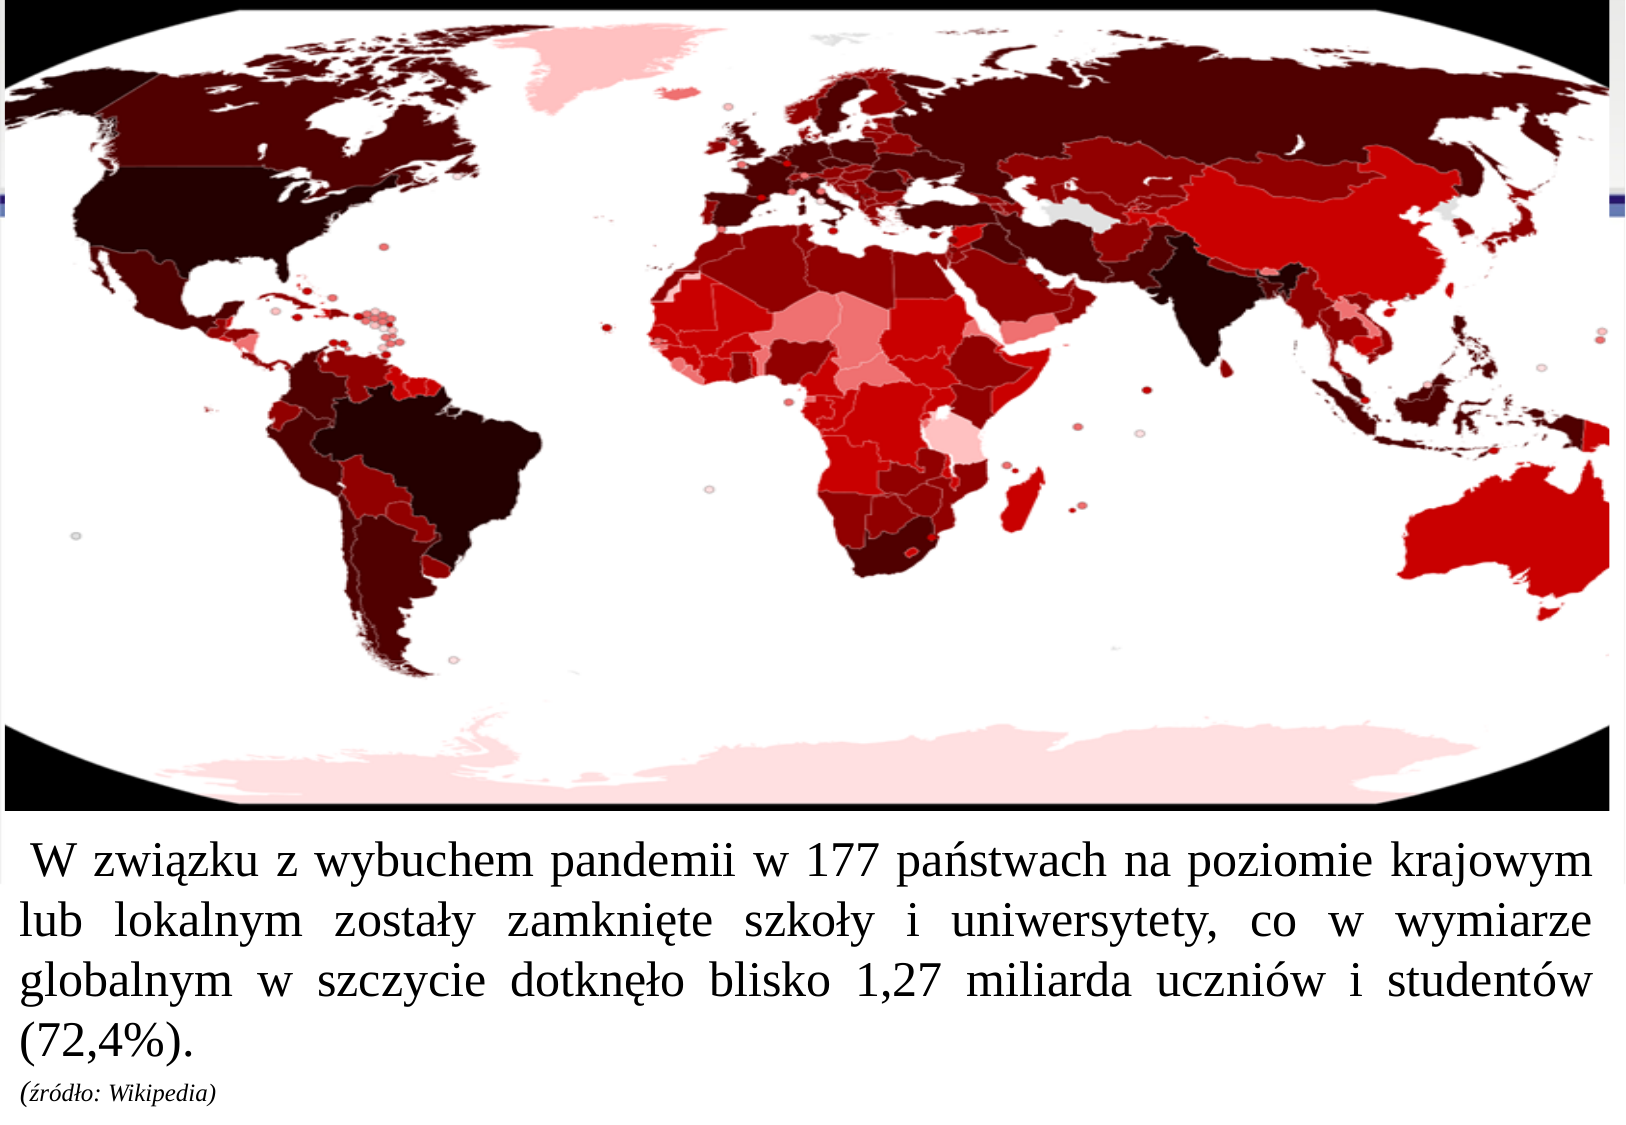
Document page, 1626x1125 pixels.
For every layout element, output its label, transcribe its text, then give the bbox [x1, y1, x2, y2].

picture [0, 0, 1626, 1125]
list W związku z wybuchem pandemii w 177 państwach na poziomie krajowym lub lokalnym zostały zamknięte szkoły i uniwersytety, co w wymiarze globalnym w szczycie dotknęło blisko 1,27 miliarda uczniów i studentów (72,4%). (źródło: Wikipedia) [4, 818, 1610, 1125]
